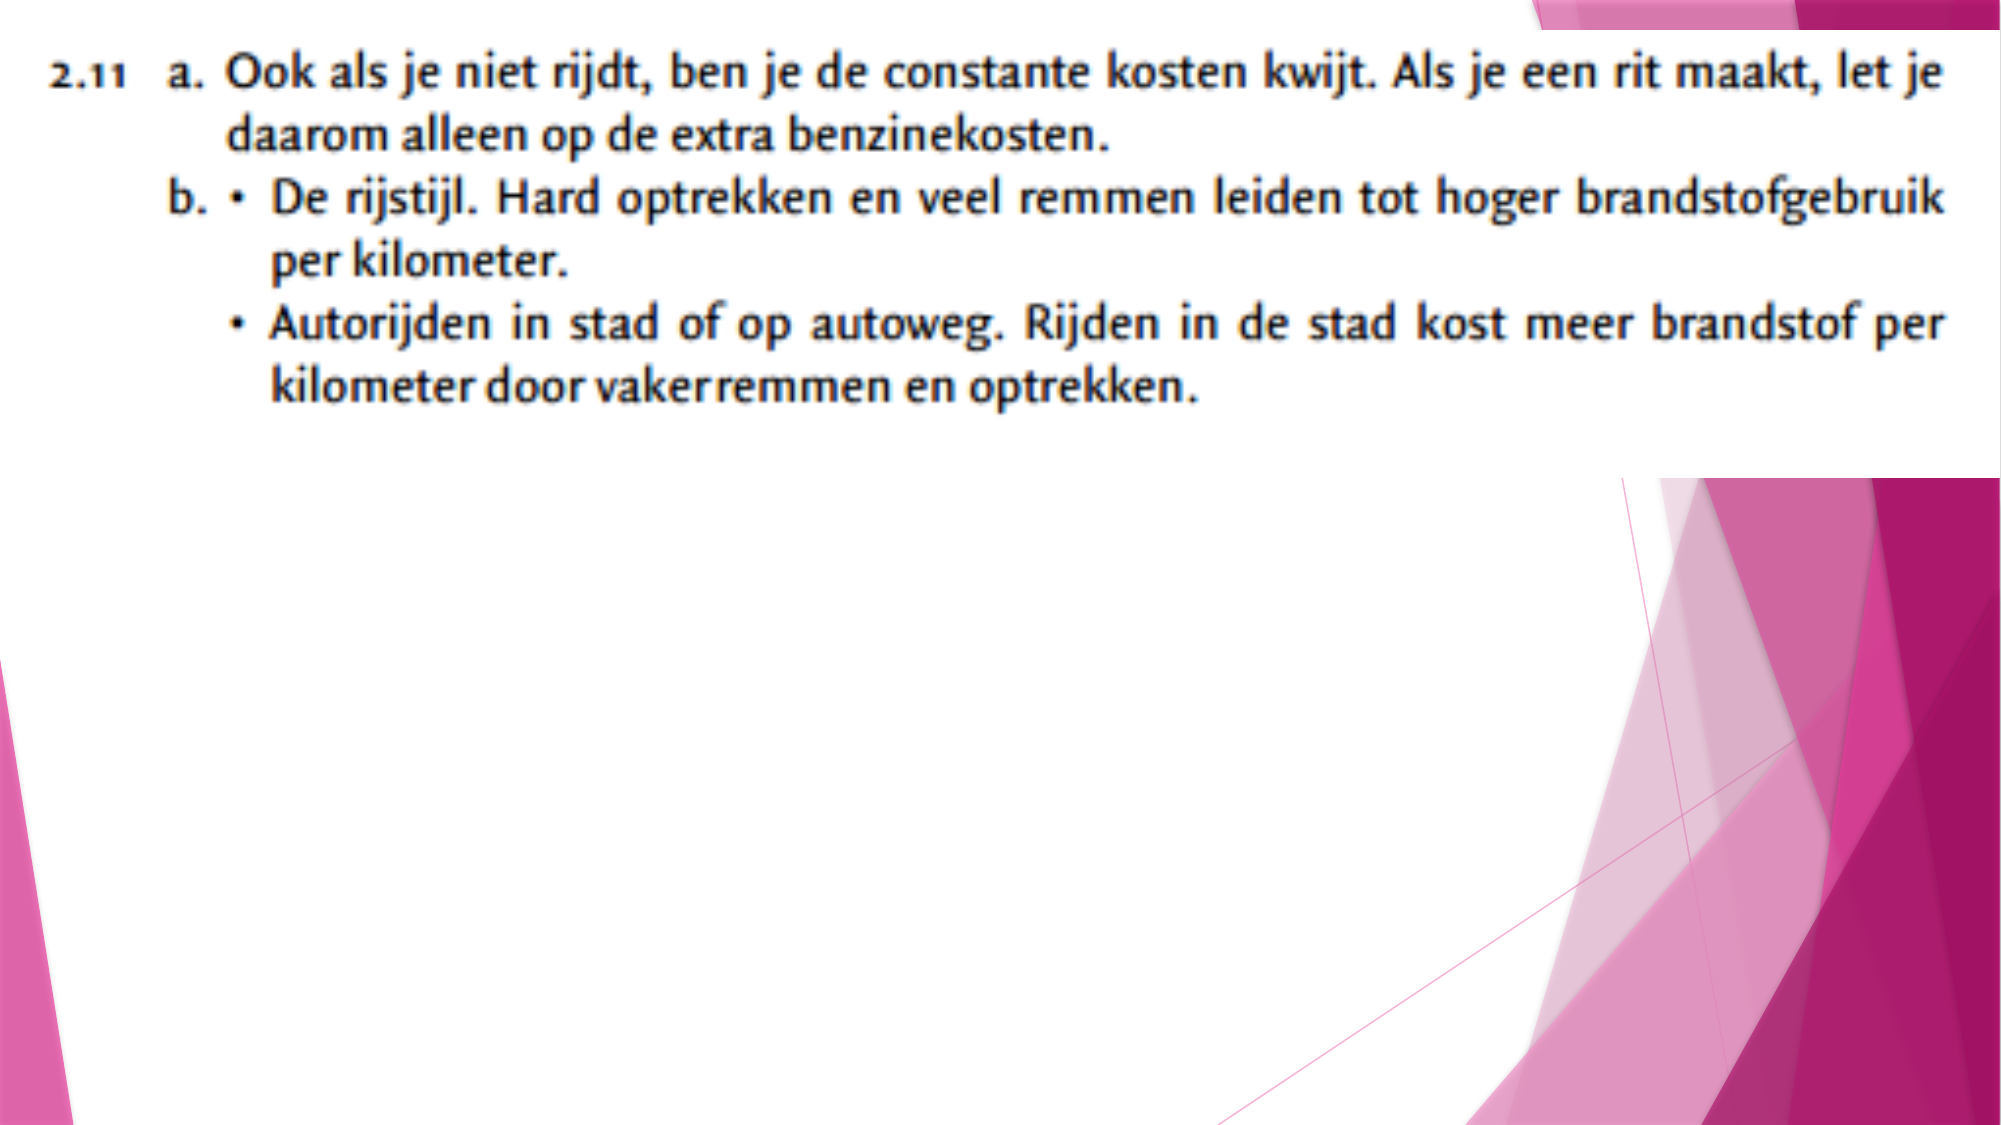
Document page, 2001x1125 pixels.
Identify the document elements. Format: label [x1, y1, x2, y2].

picture [31, 29, 2000, 478]
